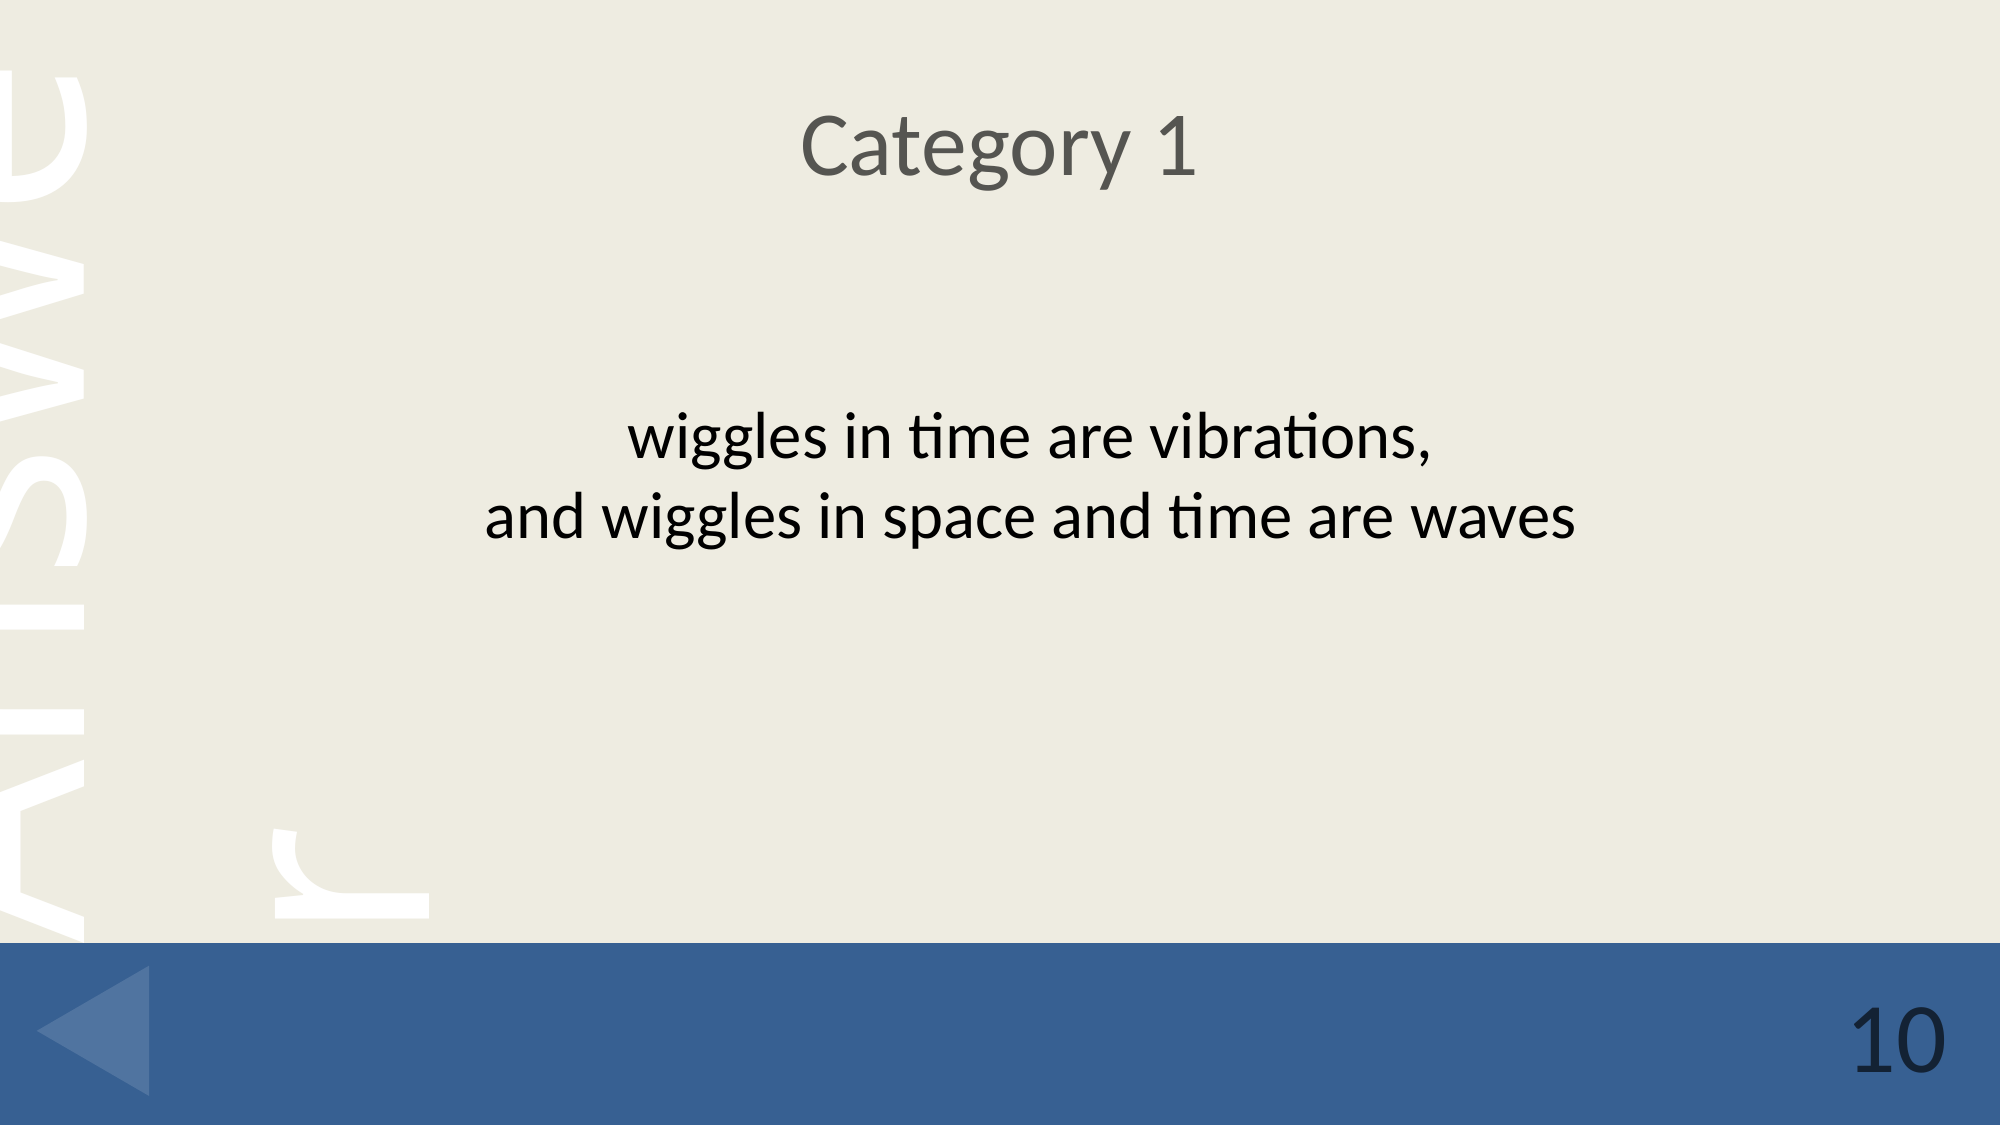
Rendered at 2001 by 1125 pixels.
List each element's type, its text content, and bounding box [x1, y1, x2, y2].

title Category 1 [99, 45, 1900, 233]
list 10 [1494, 967, 1963, 1097]
list wiggles in time are vibrations, and wiggles in space and time are waves [302, 307, 1760, 636]
